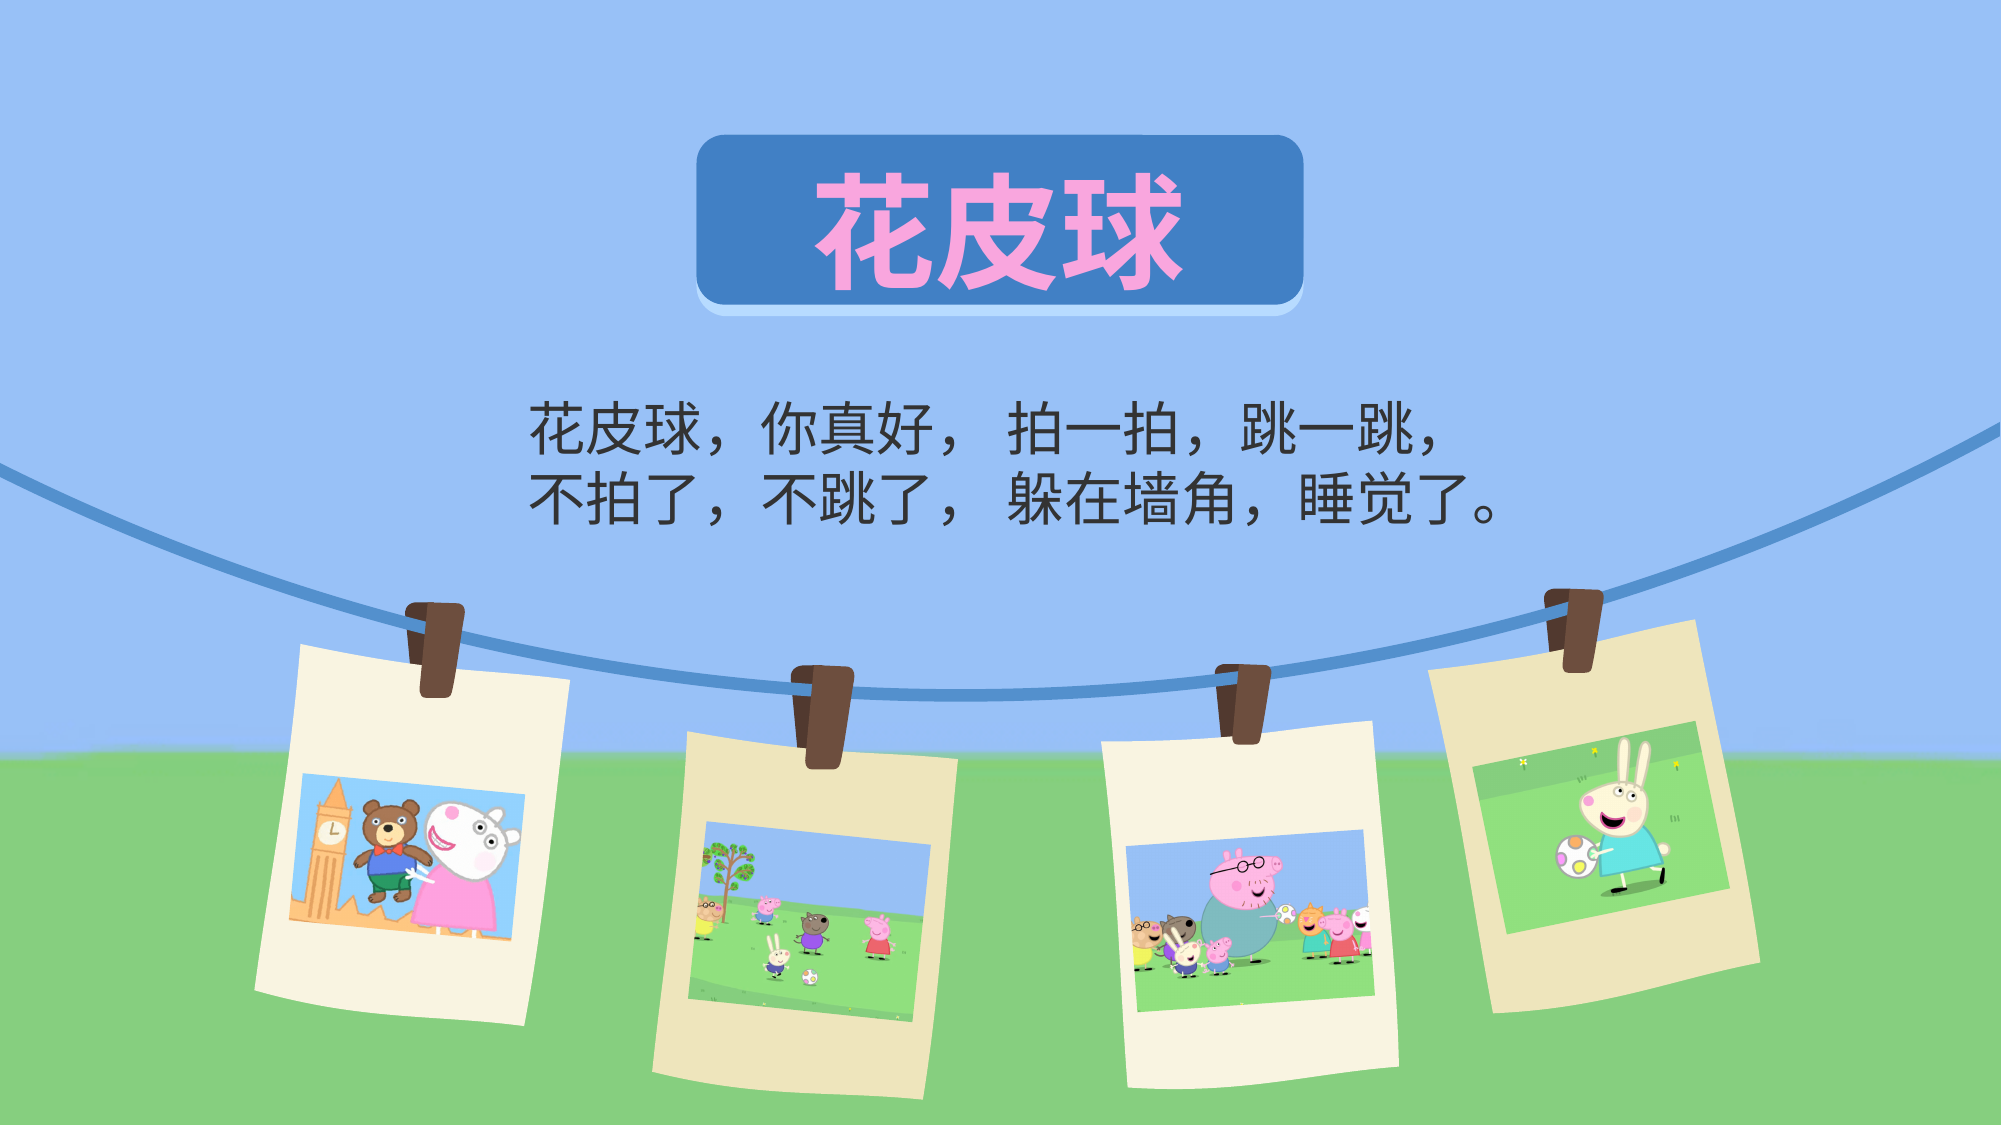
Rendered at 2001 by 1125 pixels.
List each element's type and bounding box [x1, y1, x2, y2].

picture [0, 0, 2001, 1125]
text_box [696, 134, 1304, 317]
